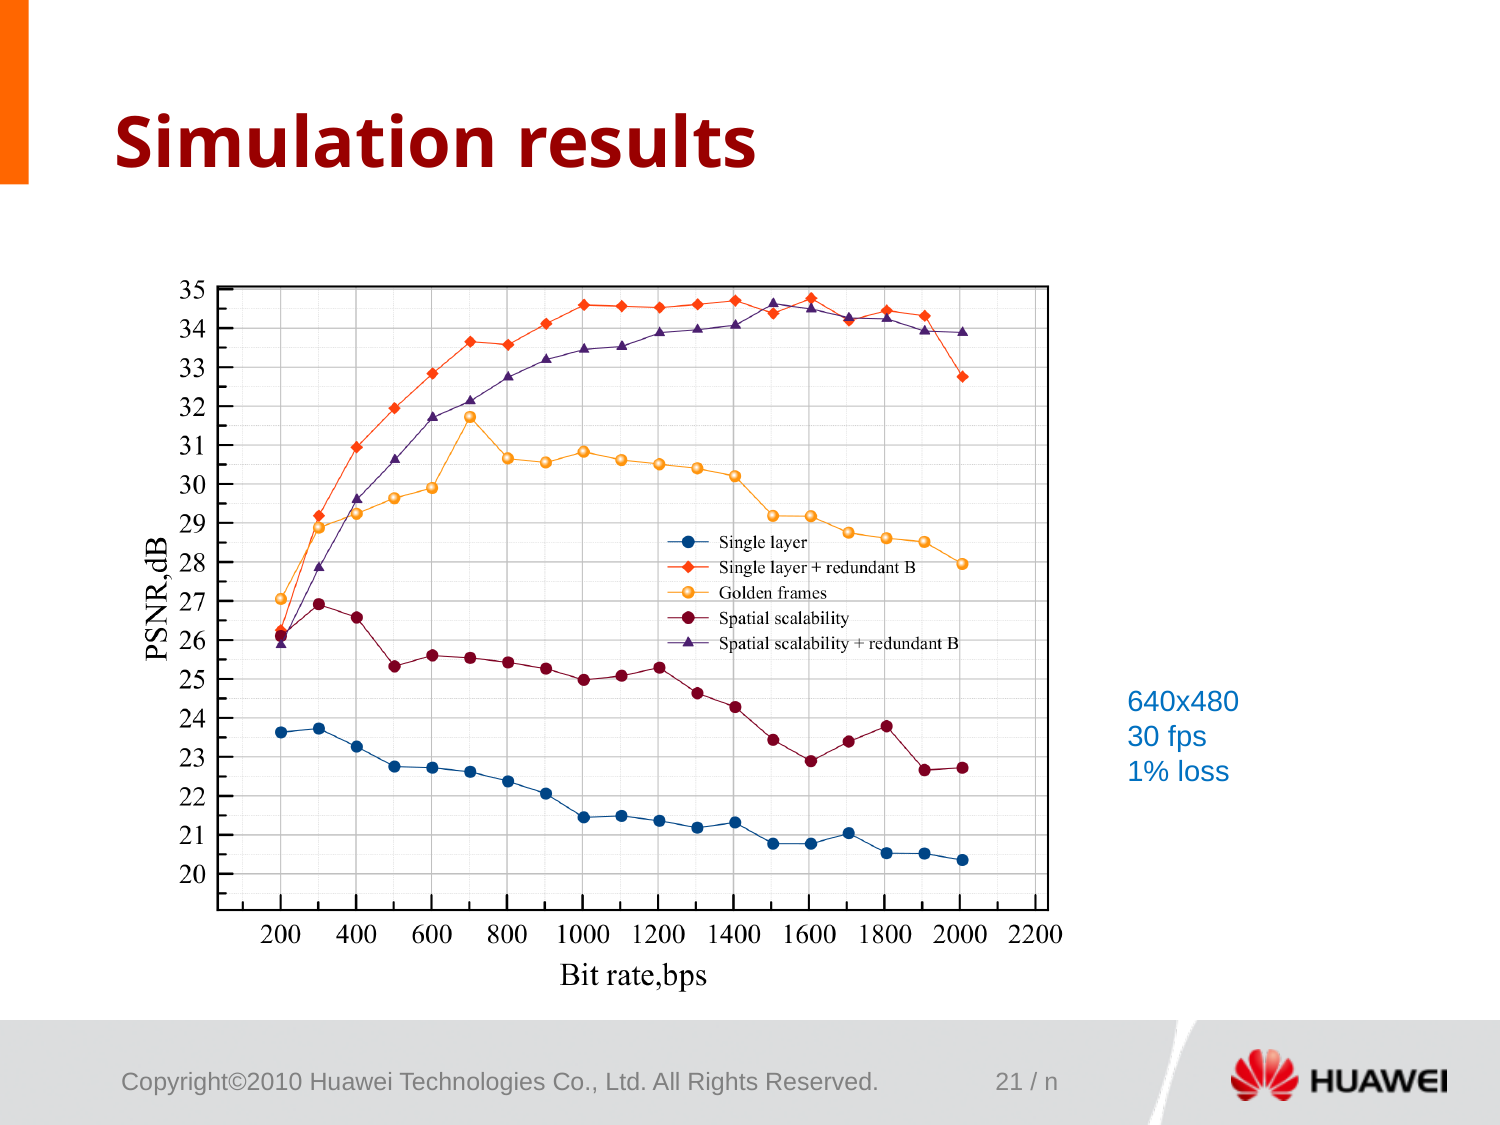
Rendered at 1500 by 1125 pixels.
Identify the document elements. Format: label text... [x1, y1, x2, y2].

title Simulation results [99, 45, 1447, 233]
text_box 640x480 30 fps 1% loss [1112, 675, 1363, 1000]
picture [0, 1020, 1500, 1125]
picture [62, 224, 1101, 1004]
